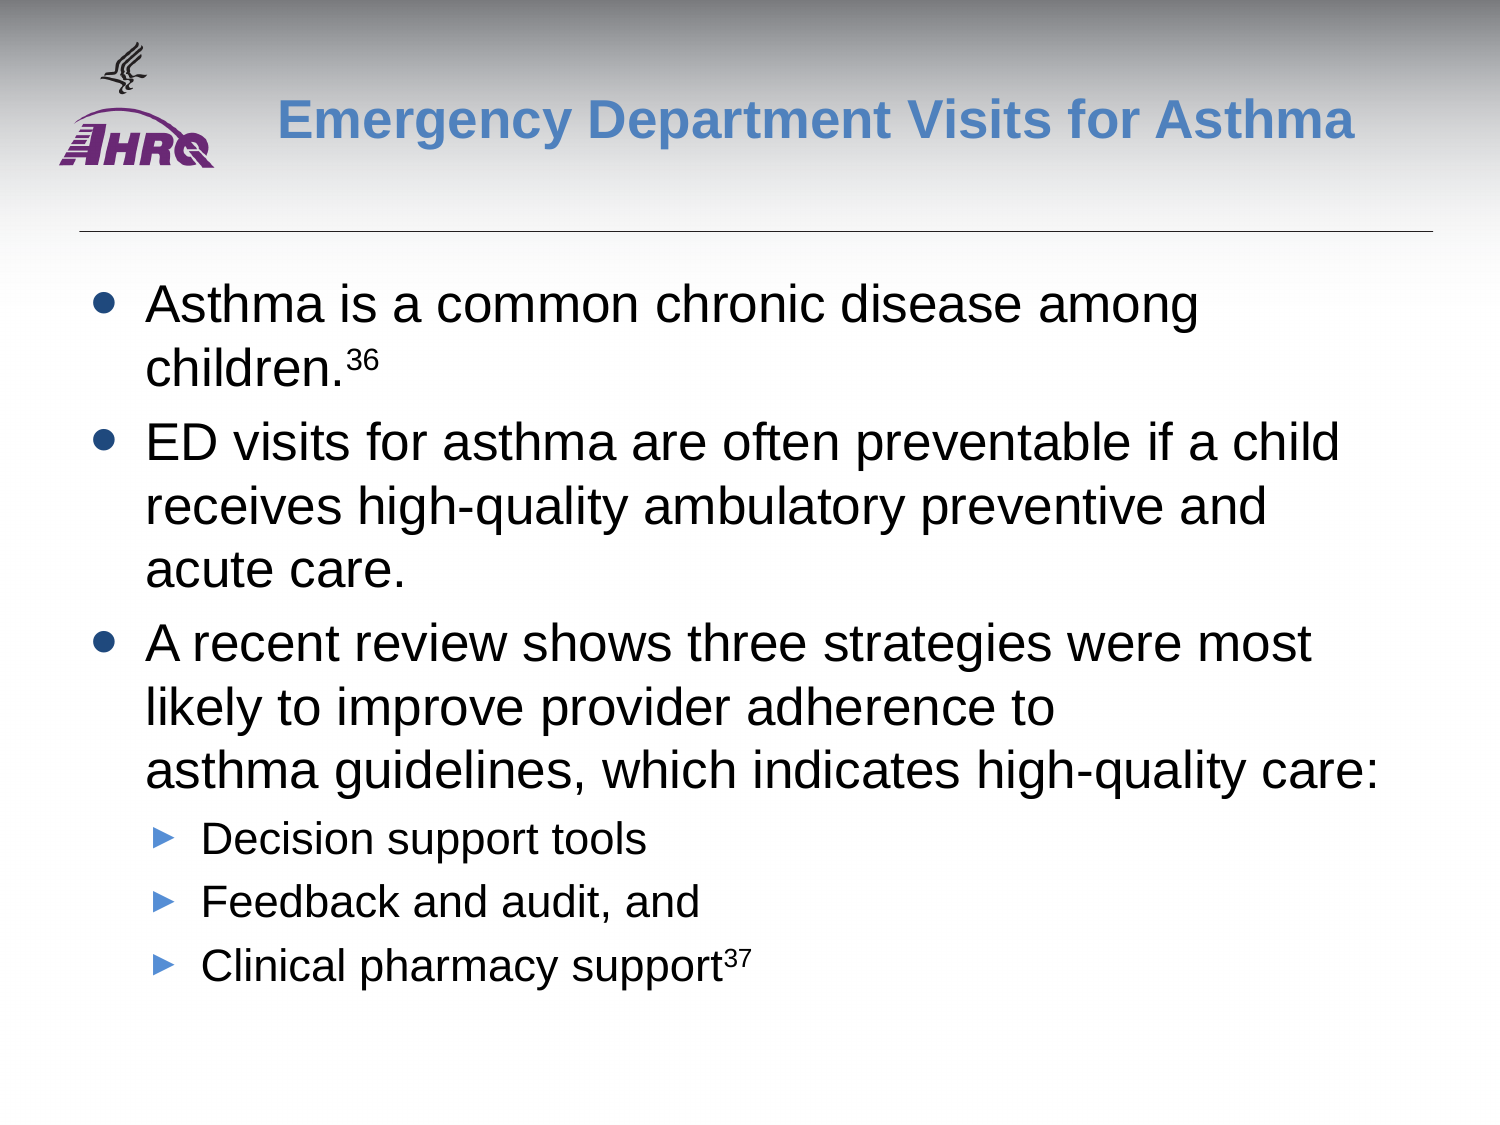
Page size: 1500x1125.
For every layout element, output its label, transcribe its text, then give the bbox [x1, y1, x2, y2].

title Emergency Department Visits for Asthma [262, 45, 1425, 188]
list Asthma is a common chronic disease among children.36 ED visits for asthma are often preventable if a child receives high-quality ambulatory preventive and acute care. A recent review shows three strategies were most likely to improve provider adherence to asthma guidelines, which indicates high-quality care: Decision support tools Feedback and audit, and Clinical pharmacy support37 [75, 262, 1425, 1005]
picture [0, 0, 1500, 1125]
